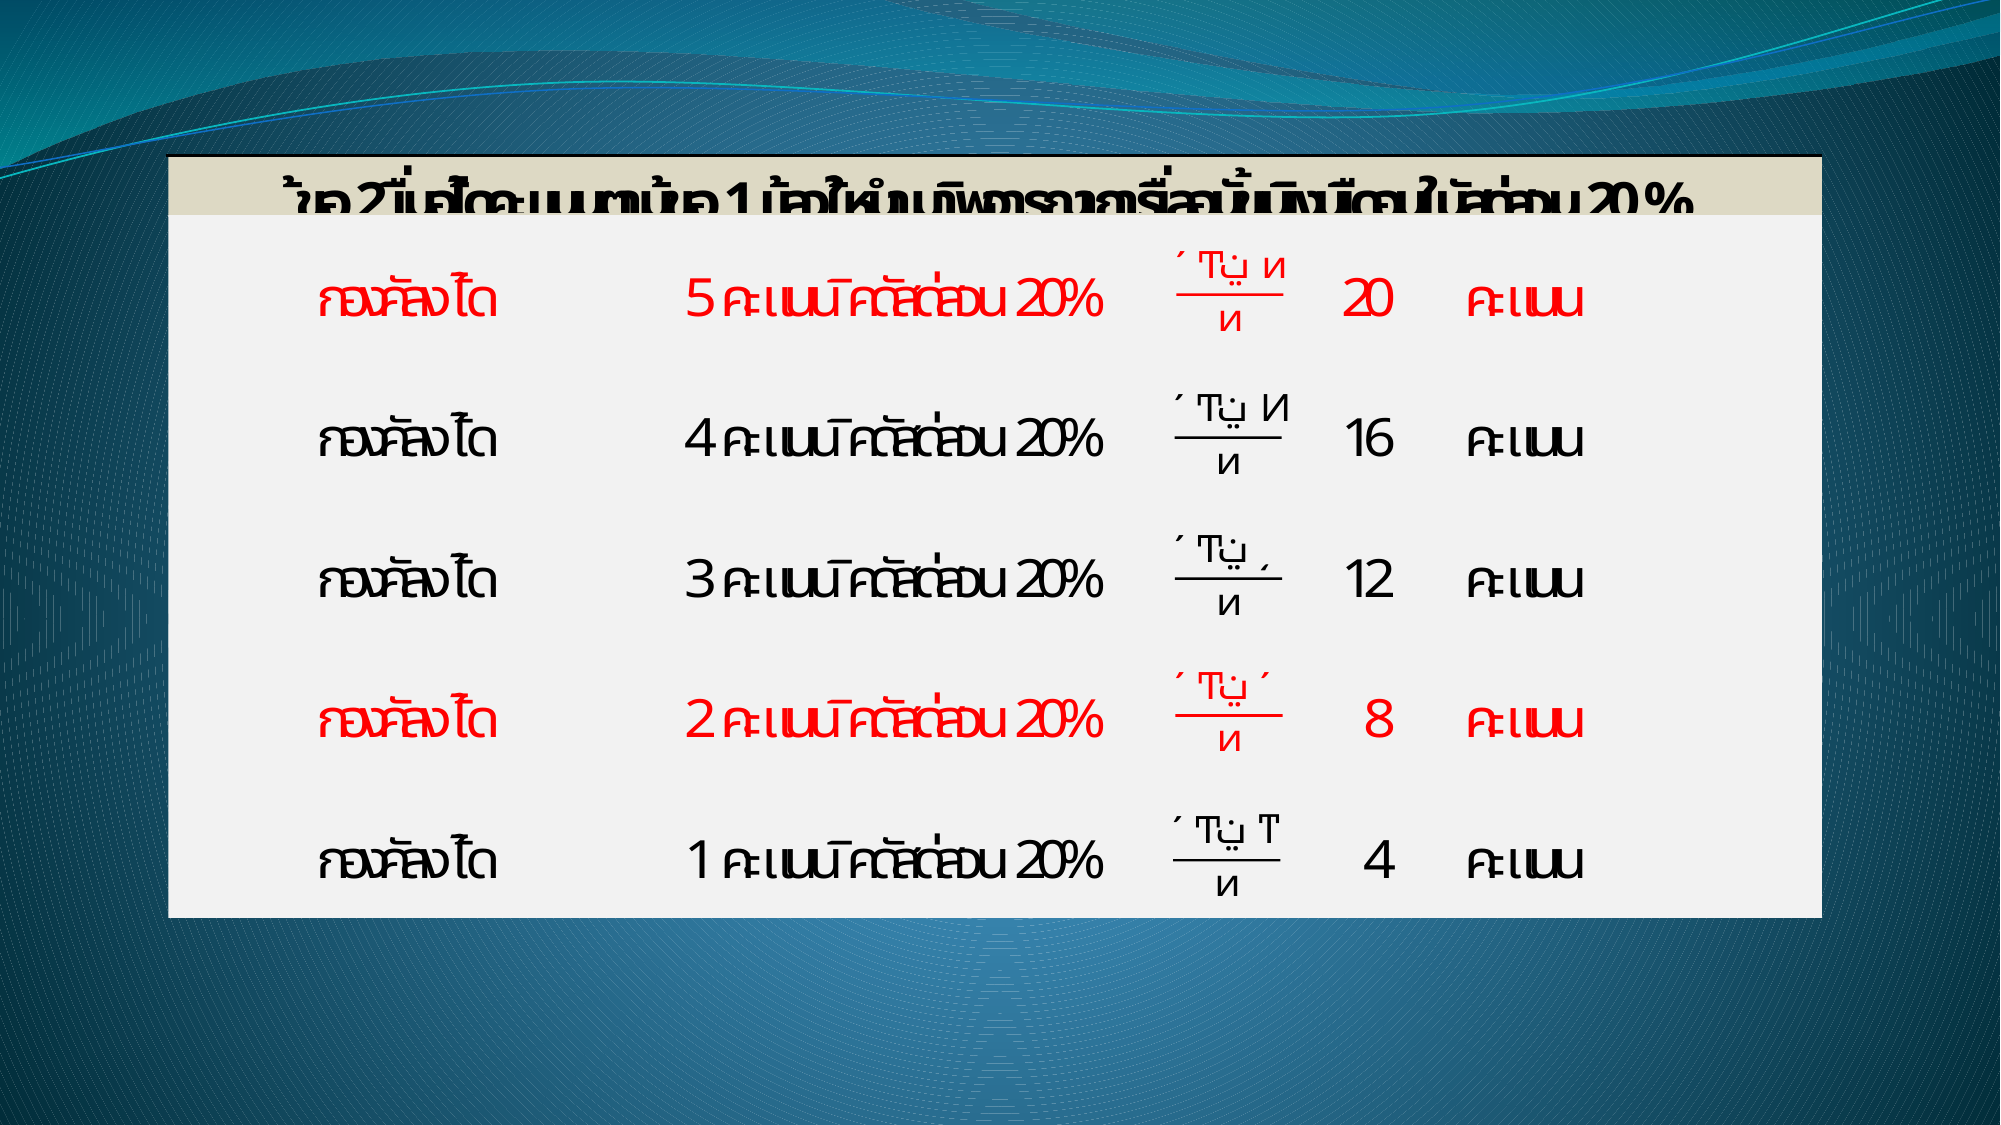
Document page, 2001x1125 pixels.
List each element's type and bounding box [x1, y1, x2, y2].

text_box [165, 154, 1825, 921]
